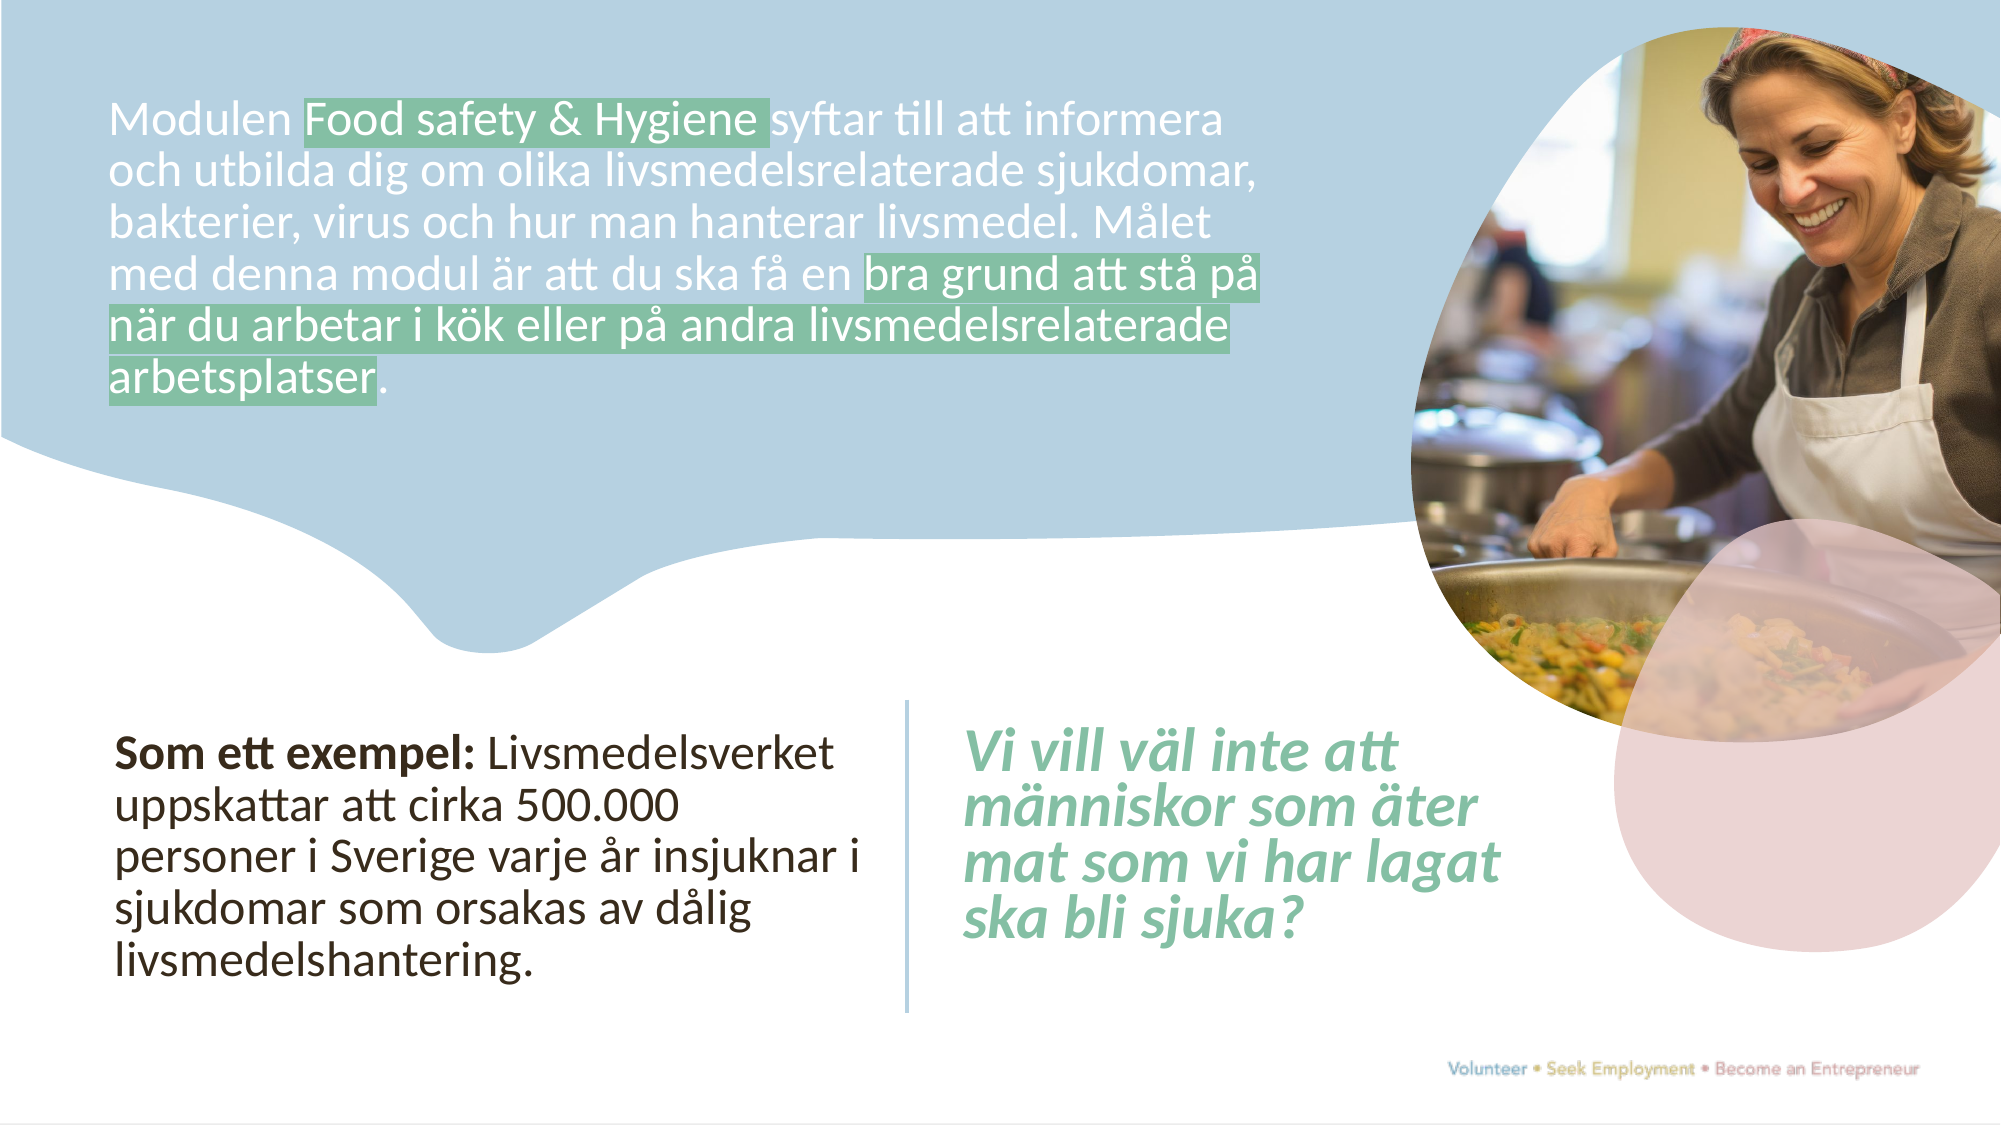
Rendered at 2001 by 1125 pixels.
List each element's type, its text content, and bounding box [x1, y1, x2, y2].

text_box Som ett exempel: Livsmedelsverket uppskattar att cirka 500.000 personer i Sverige varje år insjuknar i sjukdomar som orsakas av dålig livsmedelshantering. [99, 720, 888, 1035]
text_box [0, 0, 2000, 655]
text_box Vi vill väl inte att människor som äter mat som vi har lagat ska bli sjuka? [948, 720, 1531, 997]
picture [1411, 27, 2001, 743]
picture [1418, 1046, 1971, 1103]
text_box Modulen Food safety & Hygiene syftar till att informera och utbilda dig om olika livsmedelsrelaterade sjukdomar, bakterier, virus och hur man hanterar livsmedel. Målet med denna modul är att du ska få en bra grund att stå på när du arbetar i kök eller på andra livsmedelsrelaterade arbetsplatser. [94, 86, 1303, 464]
text_box [1614, 743, 2000, 953]
